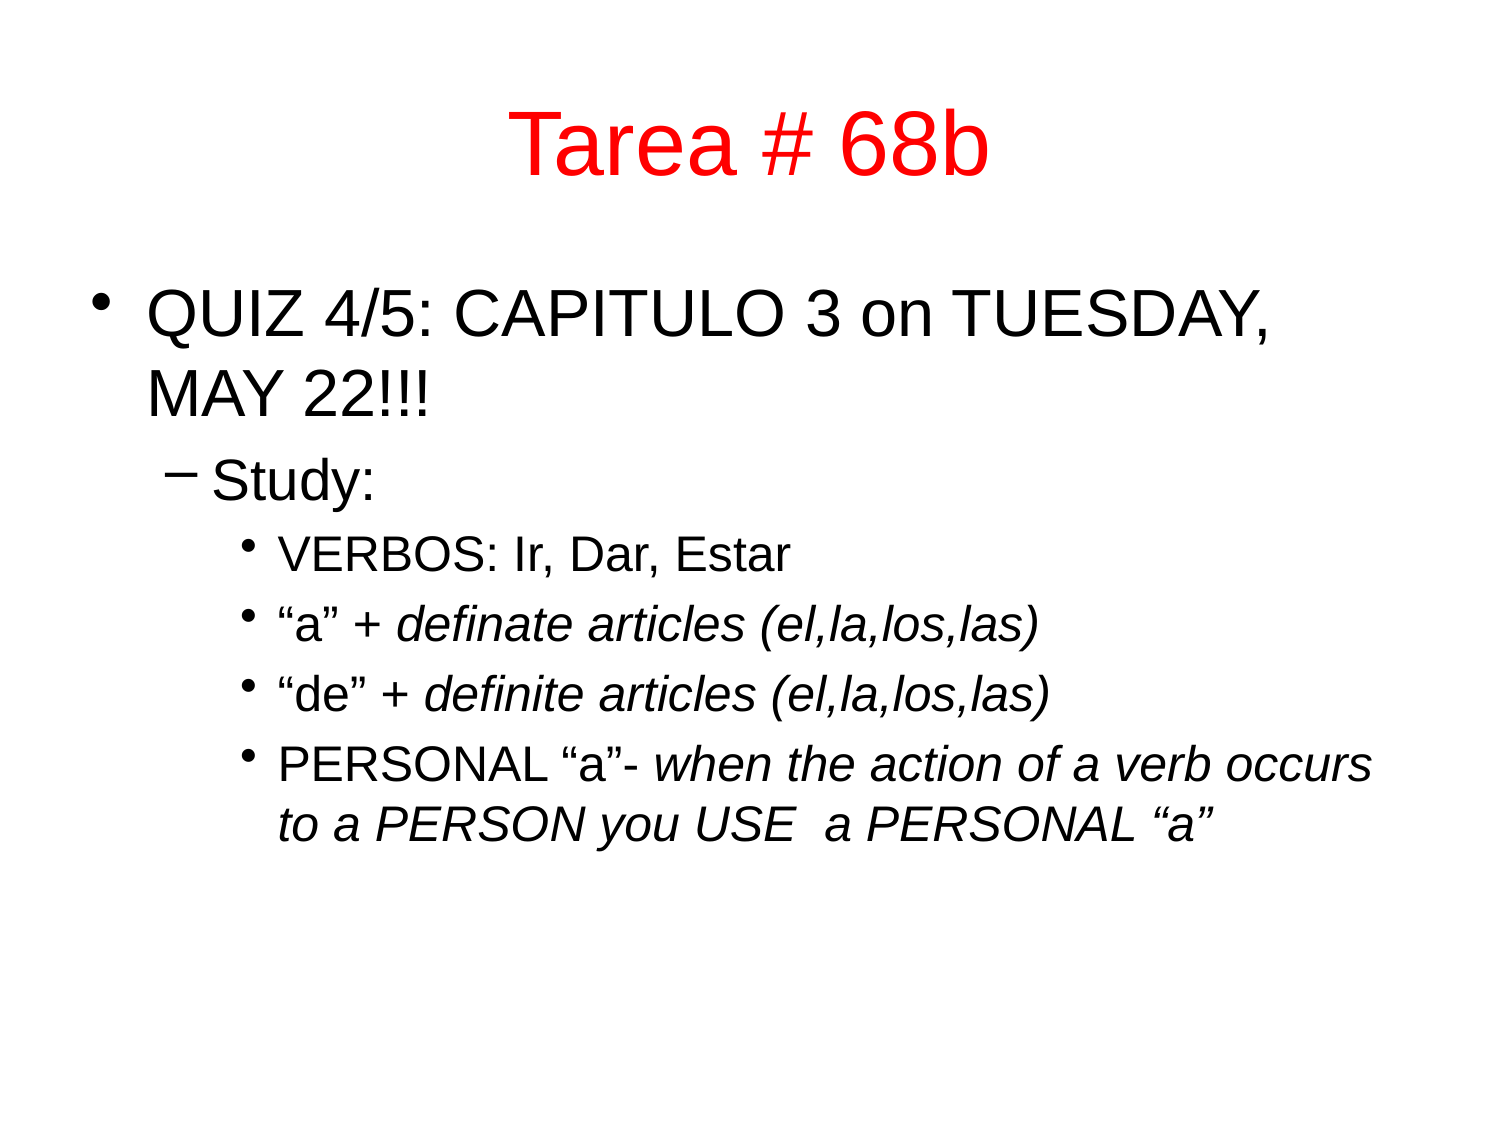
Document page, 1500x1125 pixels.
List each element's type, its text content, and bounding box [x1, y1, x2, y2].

title Tarea # 68b [75, 45, 1425, 233]
list QUIZ 4/5: CAPITULO 3 on TUESDAY, MAY 22!!! Study: VERBOS: Ir, Dar, Estar “a” + definate articles (el,la,los,las) “de” + definite articles (el,la,los,las) PERSONAL “a”- when the action of a verb occurs to a PERSON you USE a PERSONAL “a” [75, 262, 1425, 1005]
